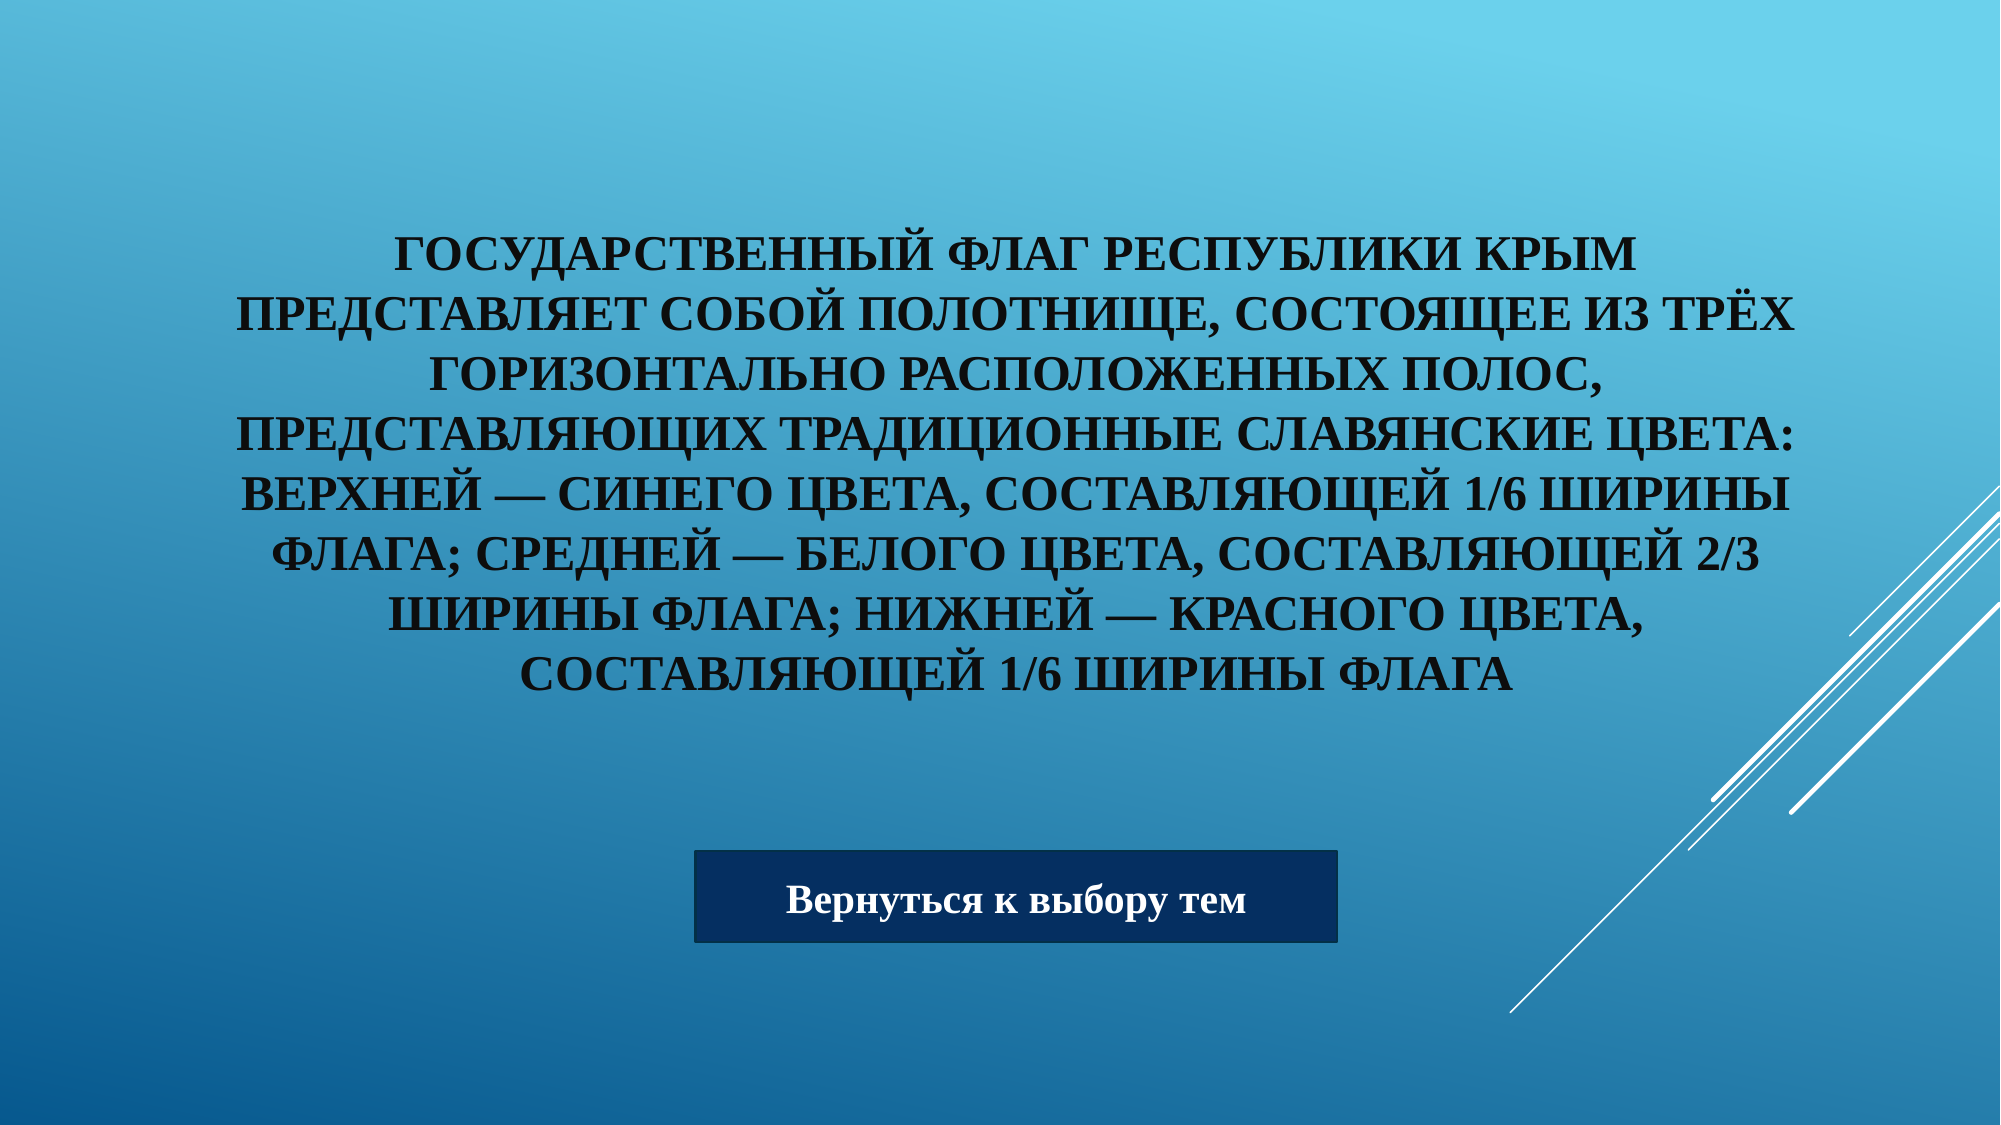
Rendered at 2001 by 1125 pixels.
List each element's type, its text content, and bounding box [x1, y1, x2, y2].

title Государственный флаг Республики Крым представляет собой полотнище, состоящее из трёх горизонтально расположенных полос, представляющих традиционные славянские цвета: верхней — синего цвета, составляющей 1/6 ширины флага; средней — белого цвета, составляющей 2/3 ширины флага; нижней — красного цвета, составляющей 1/6 ширины флага [183, 170, 1850, 752]
